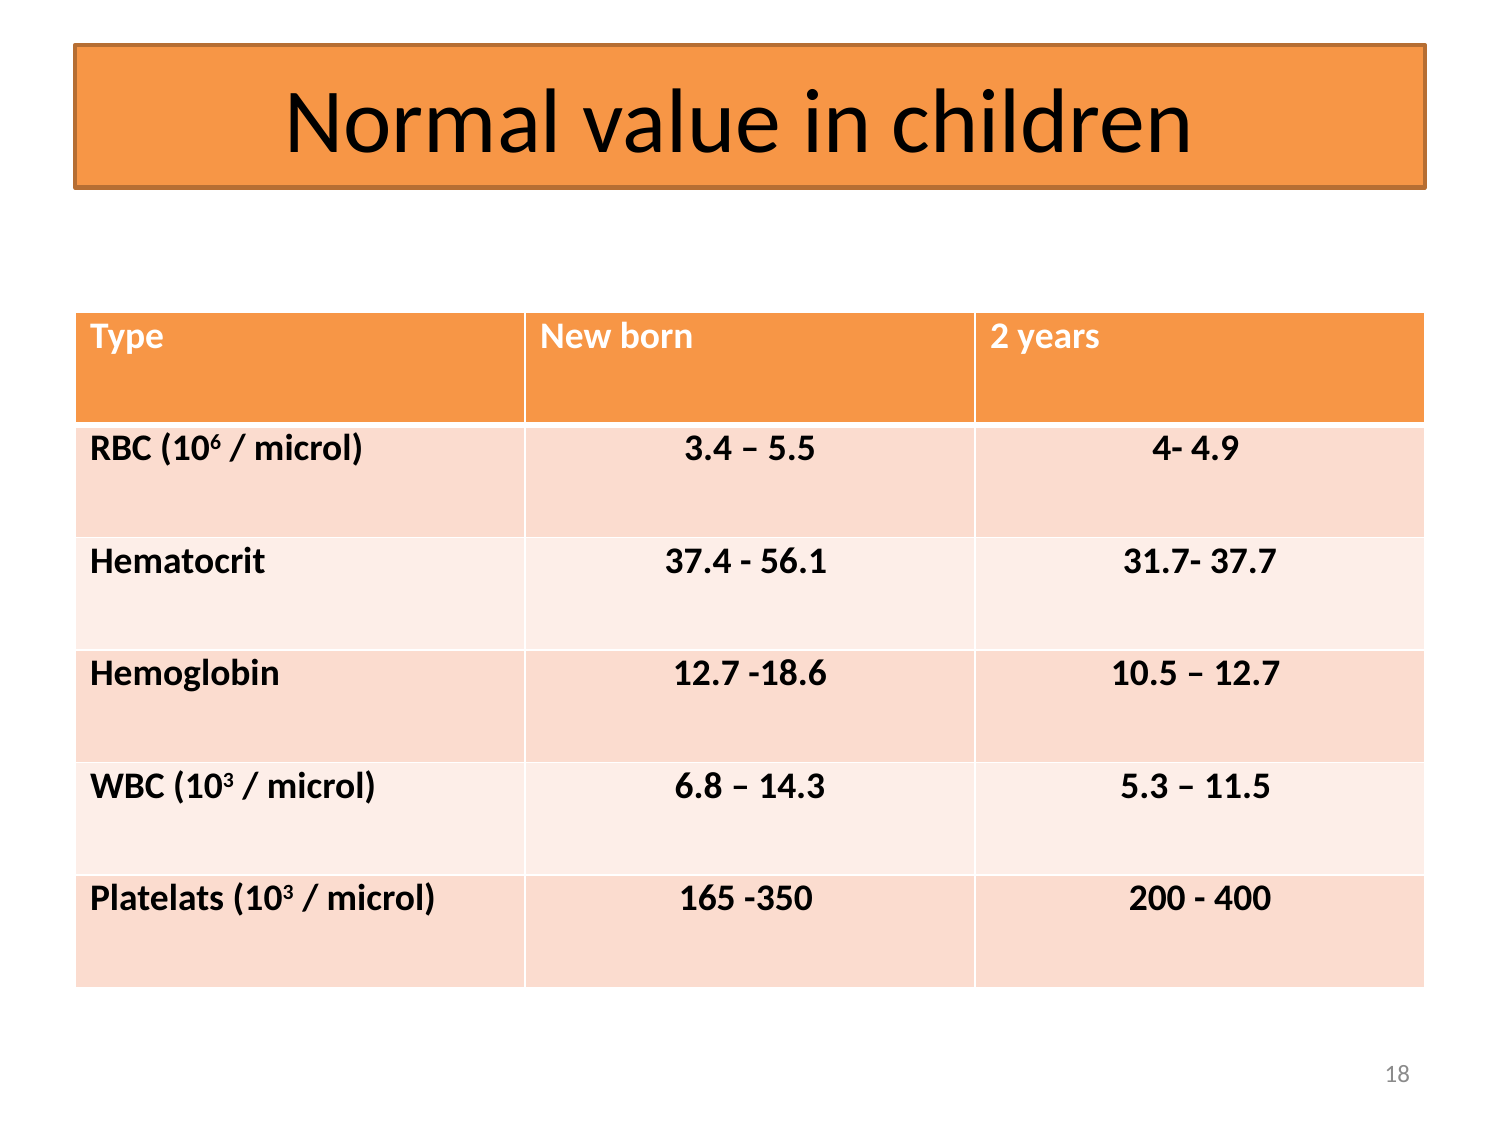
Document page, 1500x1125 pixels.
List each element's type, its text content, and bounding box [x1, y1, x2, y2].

table_cell 200 - 400 [976, 876, 1424, 987]
table_cell Platelats (103 / microl) [76, 876, 524, 987]
table_cell Hemoglobin [76, 651, 524, 762]
table_cell 10.5 – 12.7 [976, 651, 1424, 762]
table_cell 37.4 - 56.1 [526, 538, 974, 649]
table_cell 4- 4.9 [976, 428, 1424, 537]
table_cell 31.7- 37.7 [976, 538, 1424, 649]
table_cell Hematocrit [76, 538, 524, 649]
table_cell WBC (103 / microl) [76, 763, 524, 874]
table_cell 3.4 – 5.5 [526, 428, 974, 537]
table_cell 5.3 – 11.5 [976, 763, 1424, 874]
table_header 2 years [976, 313, 1424, 422]
table_cell RBC (106 / microl) [76, 428, 524, 537]
table_header Type [76, 313, 524, 422]
table_header New born [526, 313, 974, 422]
table_cell 6.8 – 14.3 [526, 763, 974, 874]
slide_number 18 [1074, 1042, 1425, 1103]
table_cell 12.7 -18.6 [526, 651, 974, 762]
table_cell 165 -350 [526, 876, 974, 987]
title Normal value in children [73, 43, 1427, 190]
